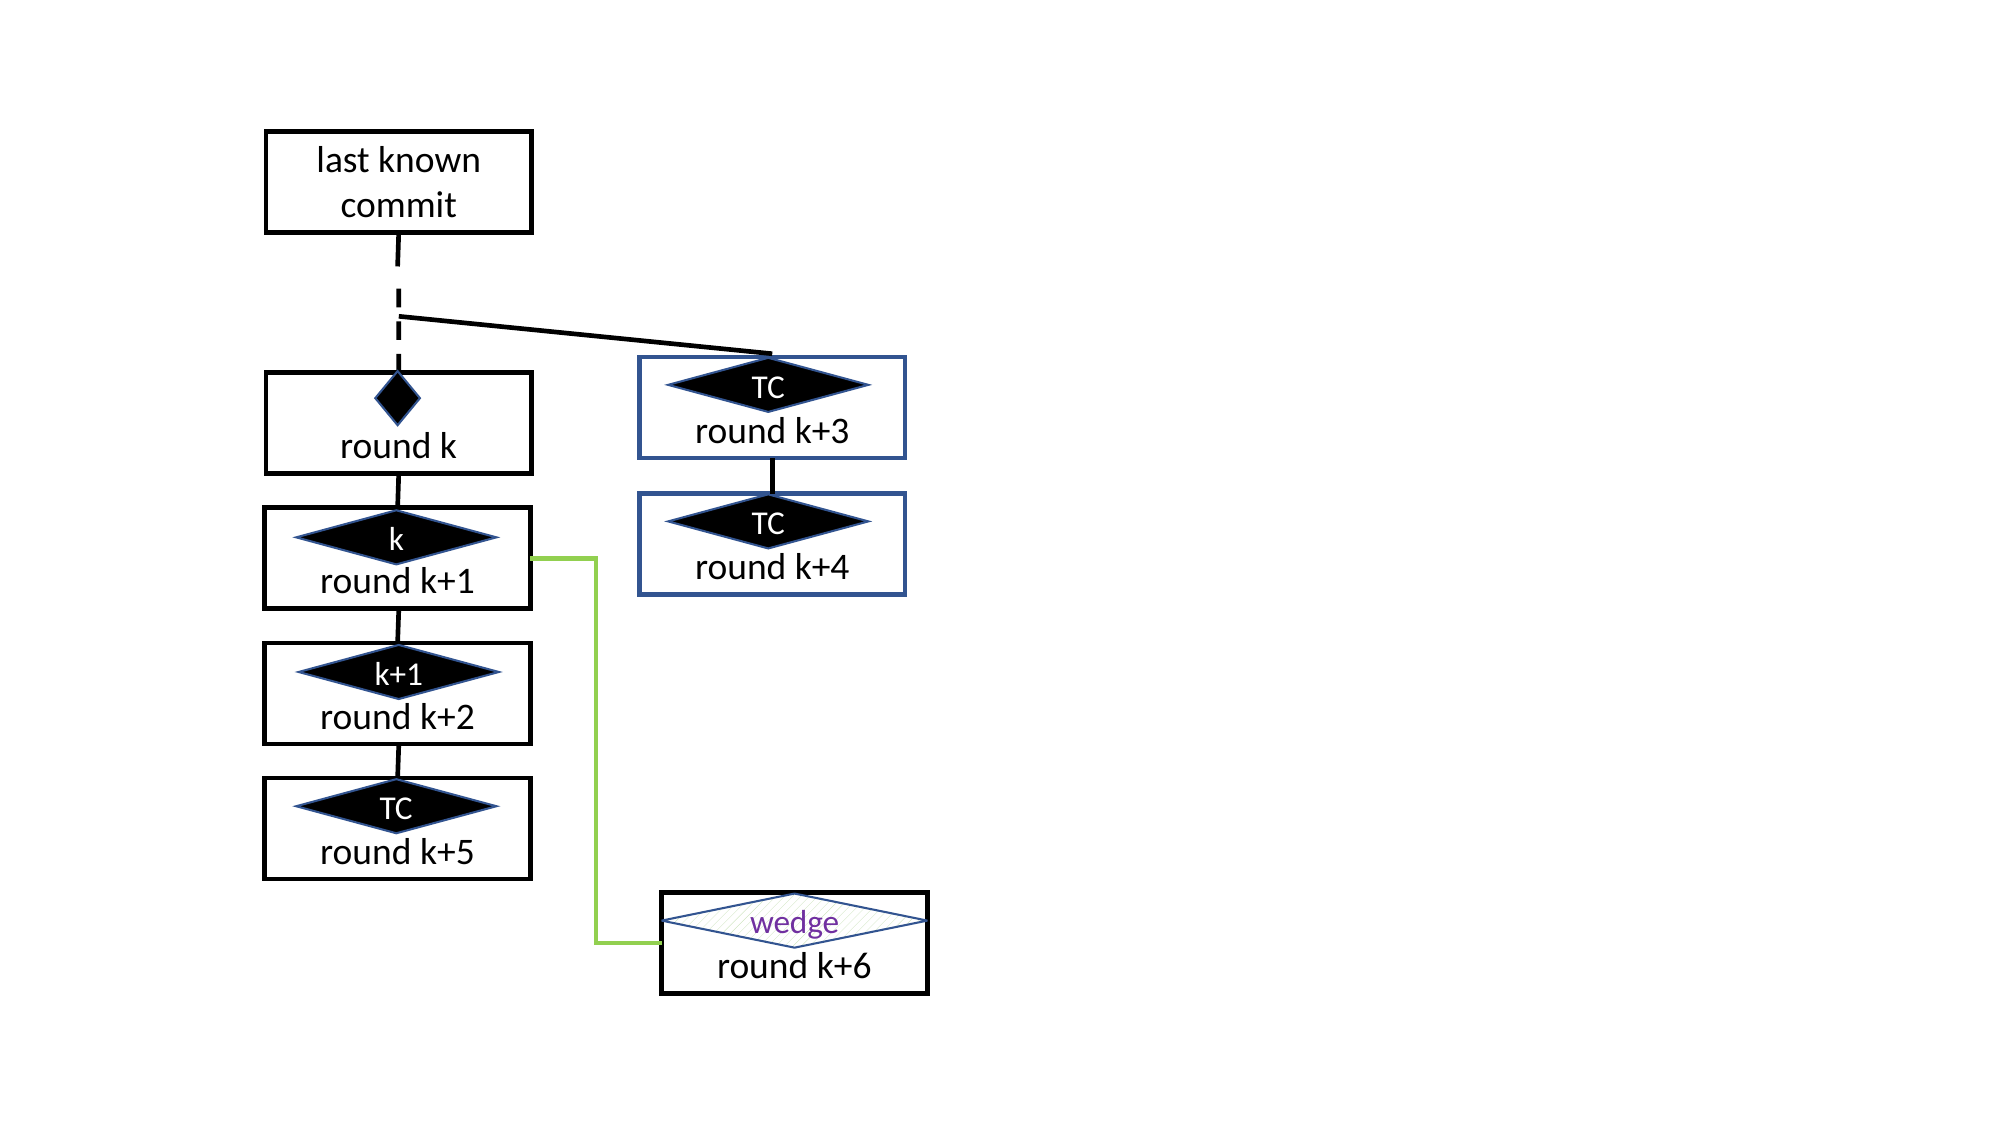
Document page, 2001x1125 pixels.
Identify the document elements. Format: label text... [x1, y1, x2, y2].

text_box round k+3 [638, 356, 906, 459]
text_box round k+4 [638, 492, 906, 596]
text_box [373, 369, 422, 427]
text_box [530, 558, 662, 944]
text_box k+1 [294, 643, 503, 701]
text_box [398, 316, 773, 354]
text_box round k+6 [661, 922, 928, 995]
text_box last known commit [265, 130, 533, 233]
text_box k [292, 509, 501, 566]
text_box round k [265, 372, 533, 475]
text_box round k+6 [662, 891, 928, 919]
text_box wedge [662, 892, 928, 949]
text_box round k+2 [264, 642, 530, 745]
text_box TC [292, 778, 501, 835]
text_box TC [664, 356, 873, 413]
text_box round k+5 [264, 777, 530, 880]
text_box TC [664, 493, 873, 550]
text_box round k+1 [264, 507, 531, 610]
